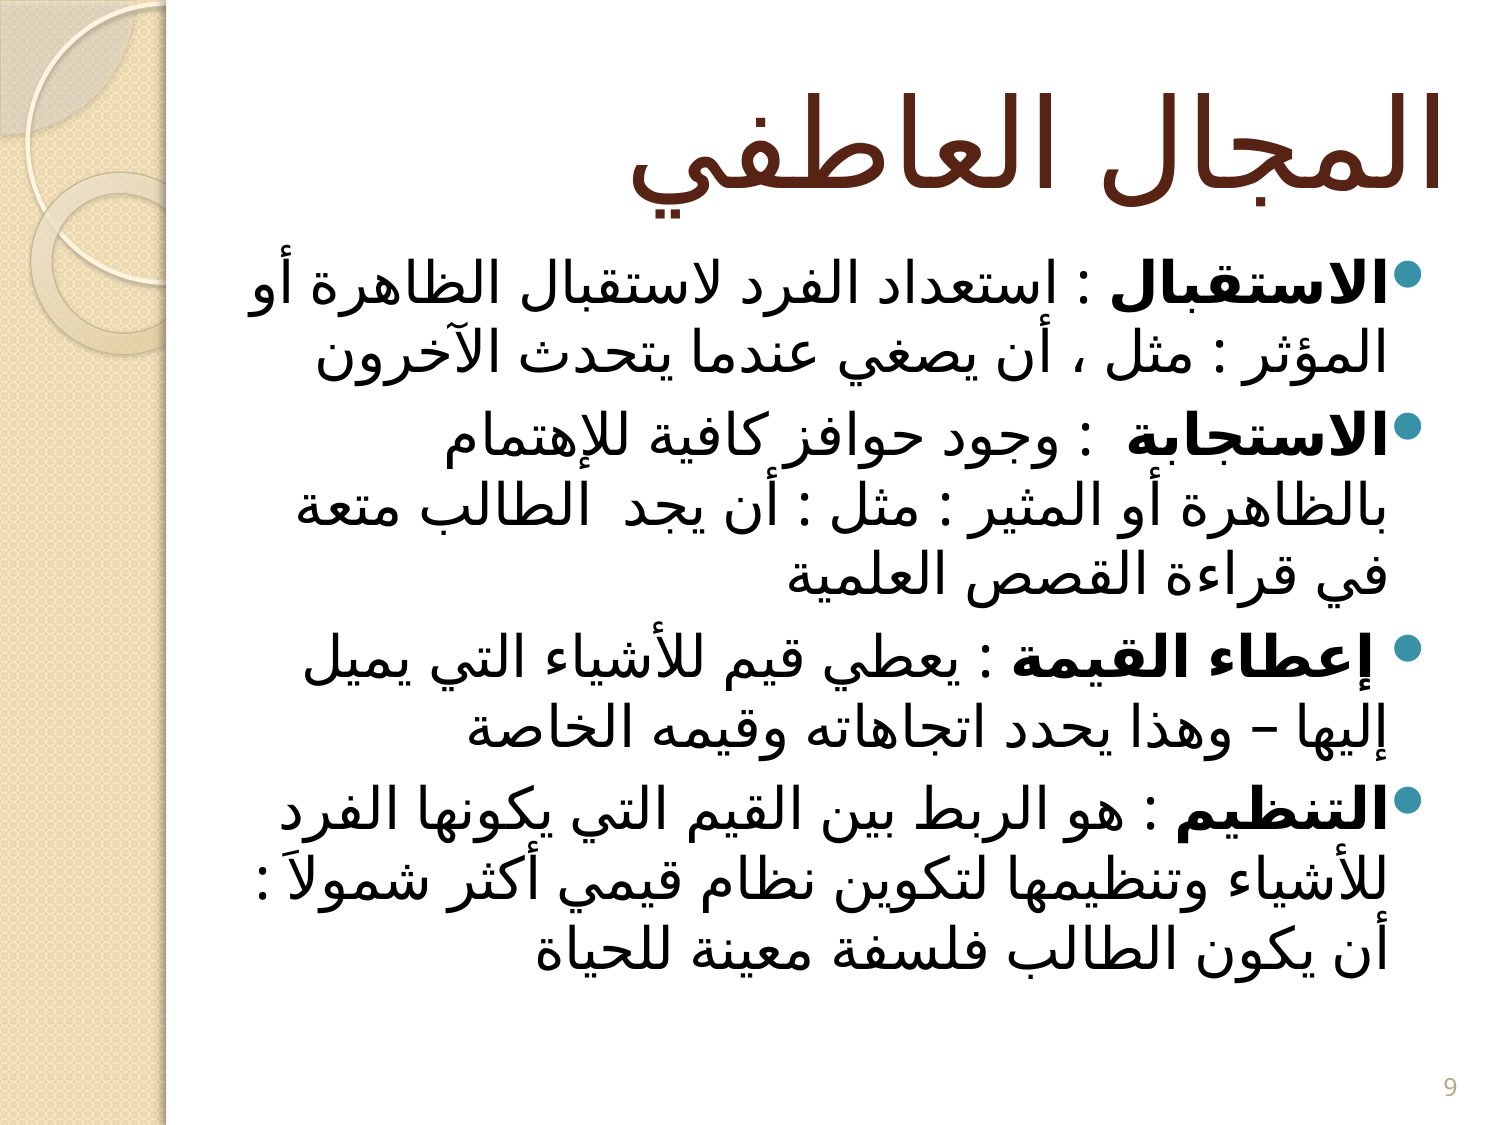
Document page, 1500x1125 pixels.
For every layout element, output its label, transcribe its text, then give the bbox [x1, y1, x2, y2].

title المجال العاطفي [235, 45, 1466, 233]
slide_number 9 [1413, 1034, 1488, 1113]
list الاستقبال : استعداد الفرد لاستقبال الظاهرة أو المؤثر : مثل ، أن يصغي عندما يتحدث الآخرون الاستجابة : وجود حوافز كافية للإهتمام بالظاهرة أو المثير : مثل : أن يجد الطالب متعة في قراءة القصص العلمية إعطاء القيمة : يعطي قيم للأشياء التي يميل إليها – وهذا يحدد اتجاهاته وقيمه الخاصة التنظيم : هو الربط بين القيم التي يكونها الفرد للأشياء وتنظيمها لتكوين نظام قيمي أكثر شمولاَ : أن يكون الطالب فلسفة معينة للحياة [235, 237, 1466, 1025]
